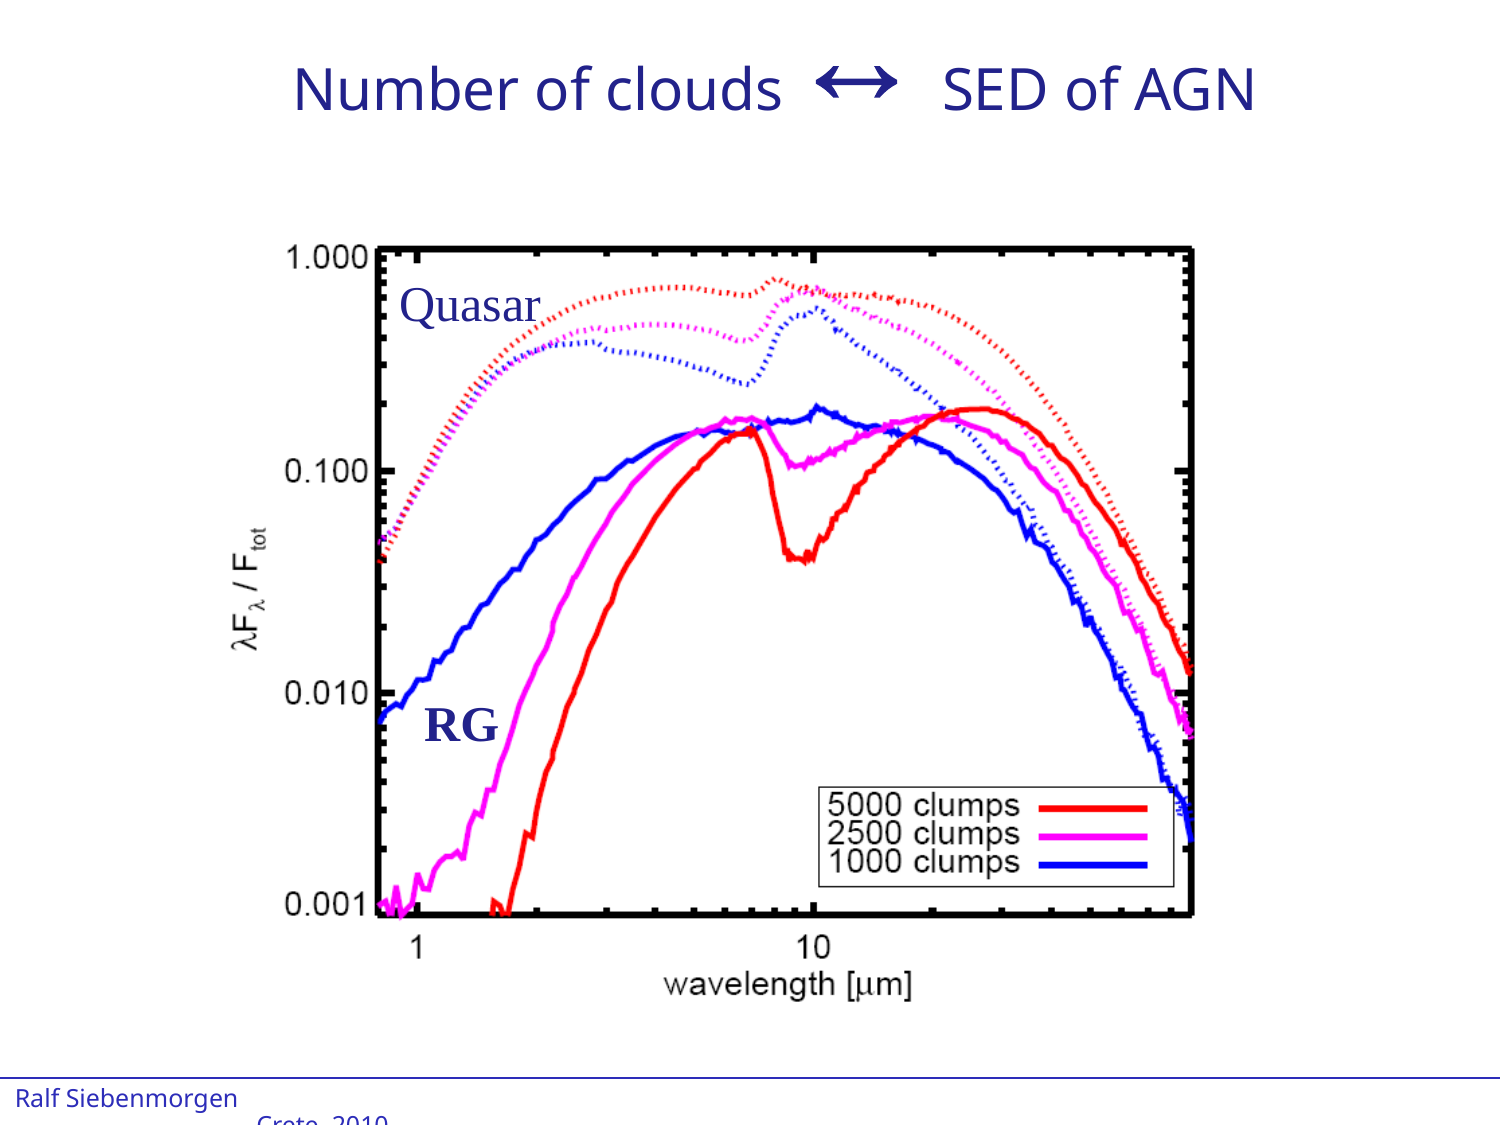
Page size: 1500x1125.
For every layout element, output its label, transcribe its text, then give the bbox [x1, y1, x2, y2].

picture [176, 219, 1223, 1018]
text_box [383, 243, 558, 752]
text_box Number of clouds  SED of AGN [50, 0, 1500, 149]
